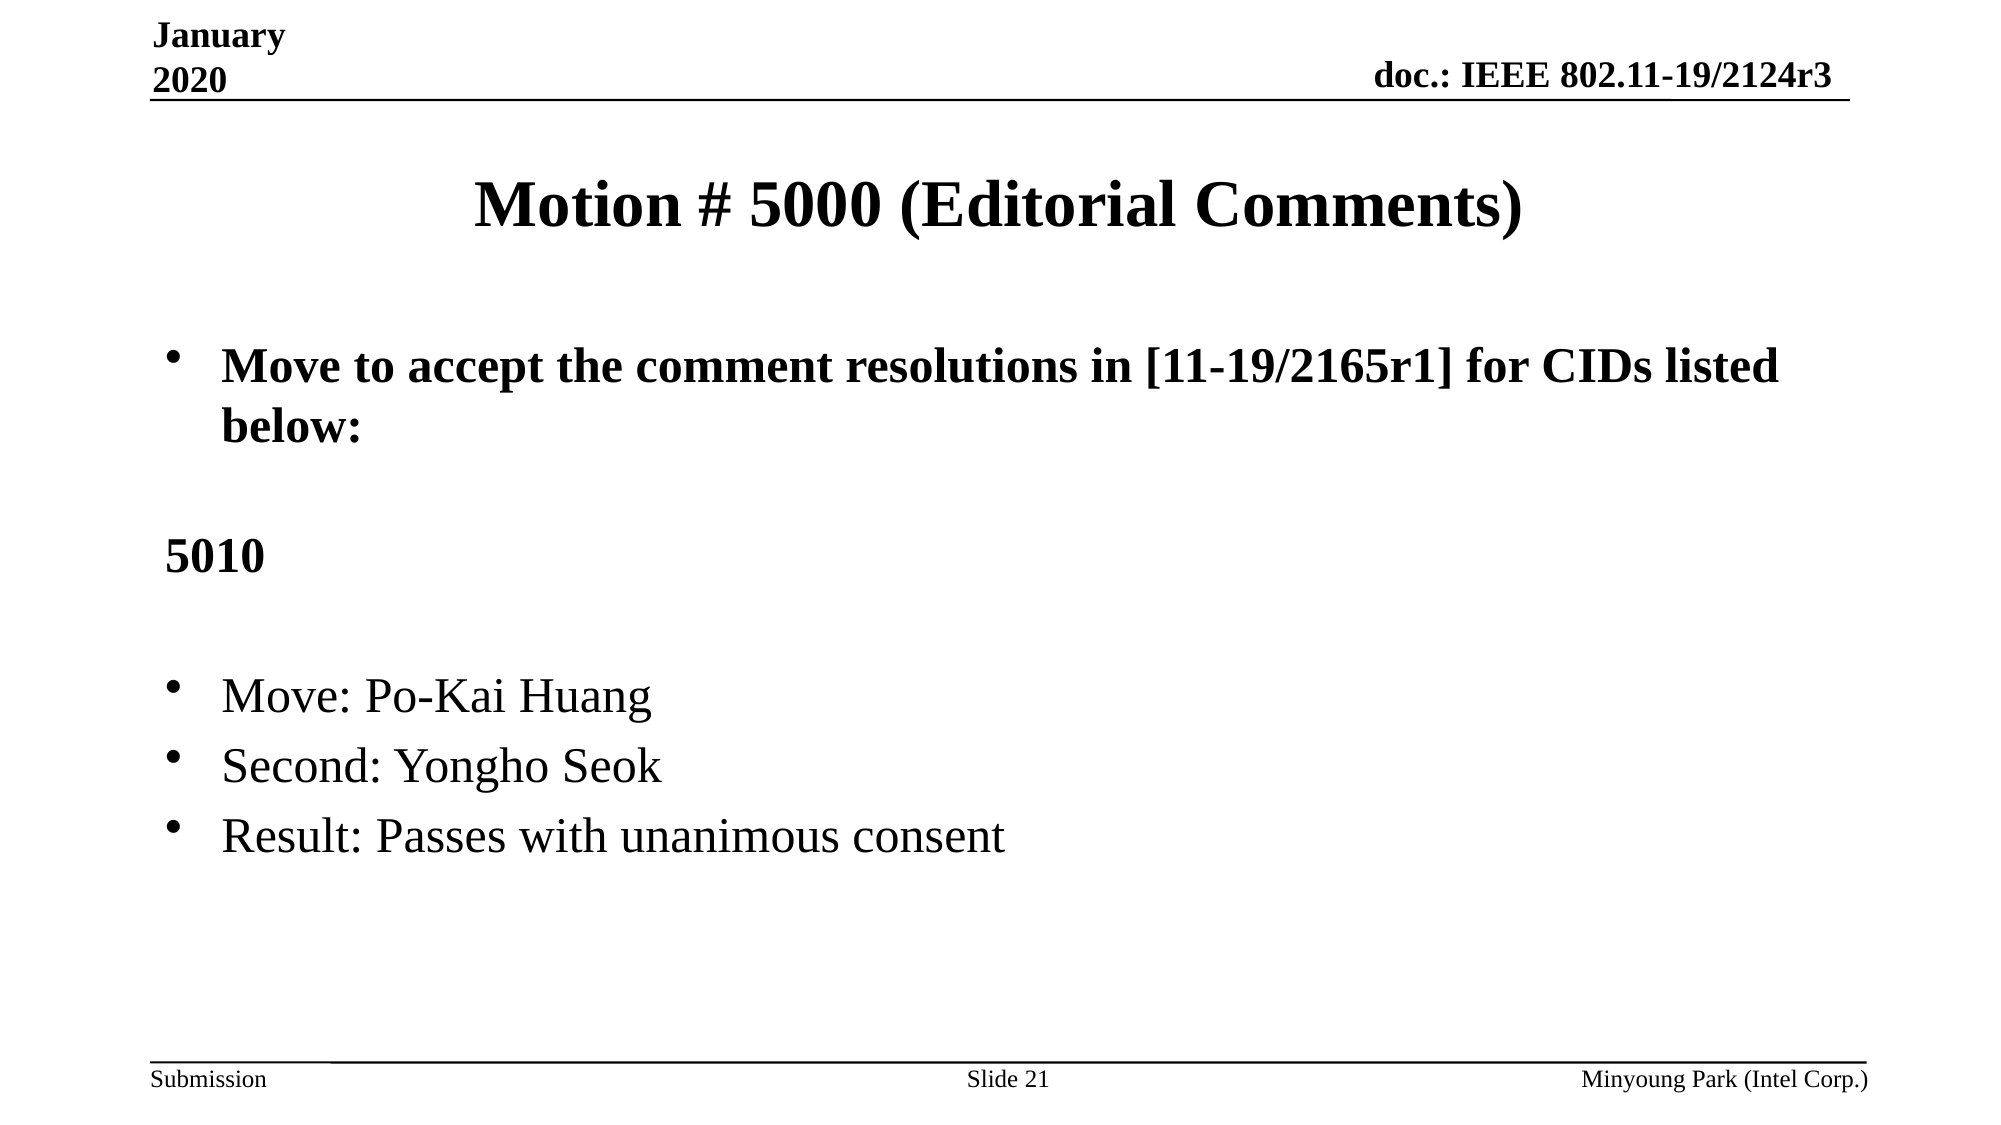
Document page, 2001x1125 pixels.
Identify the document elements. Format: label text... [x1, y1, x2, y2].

footer Minyoung Park (Intel Corp.) [1266, 1061, 1869, 1093]
list Move to accept the comment resolutions in [11-19/2165r1] for CIDs listed below: 5010 Move: Po-Kai Huang Second: Yongho Seok Result: Passes with unanimous consent [150, 324, 1850, 1000]
slide_number Slide 21 [964, 1061, 1053, 1093]
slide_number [152, 54, 347, 101]
title Motion # 5000 (Editorial Comments) [150, 112, 1850, 288]
